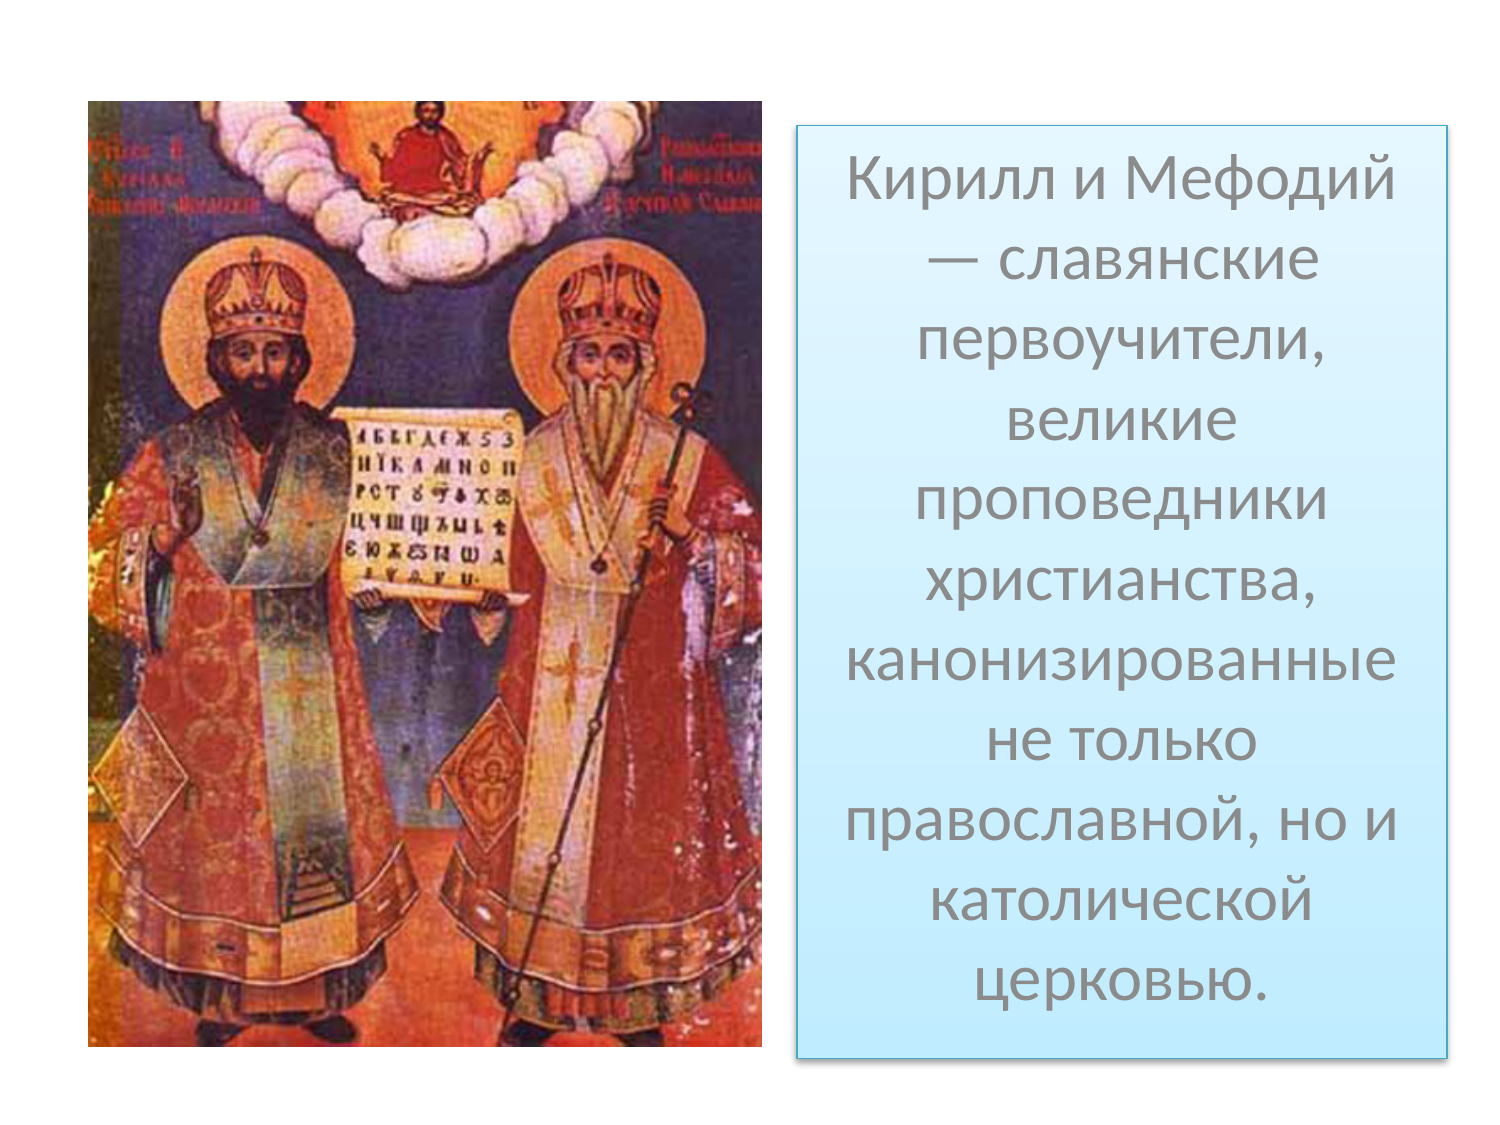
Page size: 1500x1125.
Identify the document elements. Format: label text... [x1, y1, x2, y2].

picture [88, 101, 763, 1047]
subtitle Кирилл и Мефодий — славянские первоучители, великие проповедники христианства, канонизированные не только православной, но и католической церковью. [796, 125, 1448, 1059]
